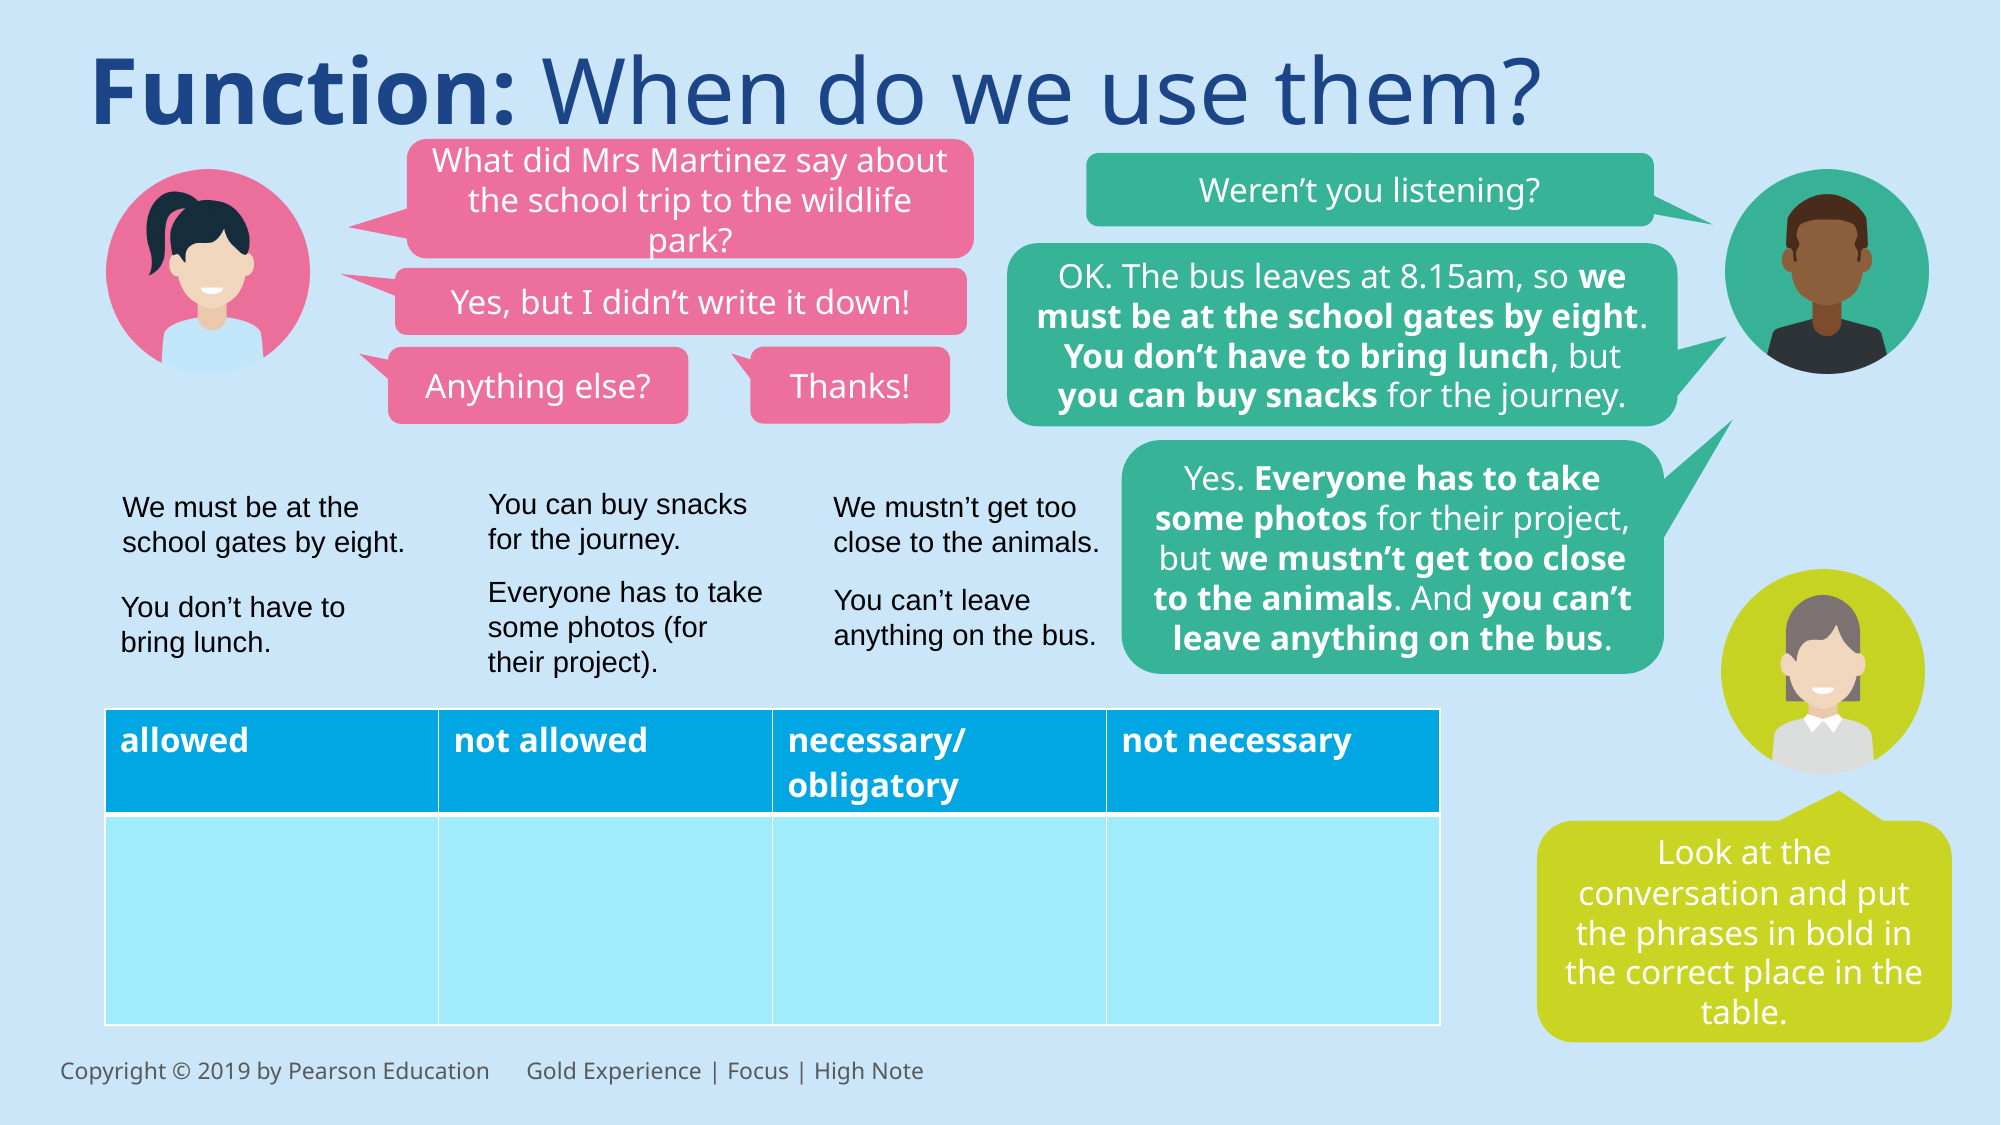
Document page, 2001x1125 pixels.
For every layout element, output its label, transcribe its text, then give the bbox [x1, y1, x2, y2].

text_box We must be at the school gates by eight. [107, 480, 446, 566]
table_header not necessary [1107, 710, 1439, 812]
text_box We mustn’t get too close to the animals. [818, 481, 1130, 566]
table_header not allowed [439, 710, 772, 812]
text_box Weren’t you listening? [1084, 150, 1716, 229]
text_box Yes. Everyone has to take some photos for their project, but we mustn’t get too close to the animals. And you can’t leave anything on the bus. [1119, 417, 1735, 676]
table_header necessary/ obligatory [773, 710, 1106, 812]
picture [1724, 169, 1929, 374]
text_box You can’t leave anything on the bus. [818, 573, 1130, 659]
table_header allowed [106, 710, 438, 812]
picture [1721, 569, 1926, 774]
text_box Everyone has to take some photos (for their project). [473, 565, 779, 686]
table_cell [439, 817, 772, 1024]
text_box OK. The bus leaves at 8.15am, so we must be at the school gates by eight. You don’t have to bring lunch, but you can buy snacks for the journey. [1005, 241, 1719, 429]
picture [106, 169, 311, 374]
text_box You don’t have to bring lunch. [105, 581, 421, 666]
text_box Thanks! [729, 344, 953, 426]
text_box Look at the conversation and put the phrases in bold in the correct place in the table. [1534, 788, 1954, 1045]
text_box You can buy snacks for the journey. [473, 477, 785, 563]
table_cell [1107, 817, 1439, 1024]
text_box What did Mrs Martinez say about the school trip to the wildlife park? [346, 136, 977, 261]
title Function: When do we use them? [73, 37, 1827, 253]
text_box Anything else? [357, 344, 691, 426]
text_box Yes, but I didn’t write it down! [338, 265, 969, 337]
table_cell [773, 817, 1106, 1024]
table_cell [106, 817, 438, 1024]
footer Copyright © 2019 by Pearson Education Gold Experience | Focus | High Note [45, 1040, 1084, 1101]
